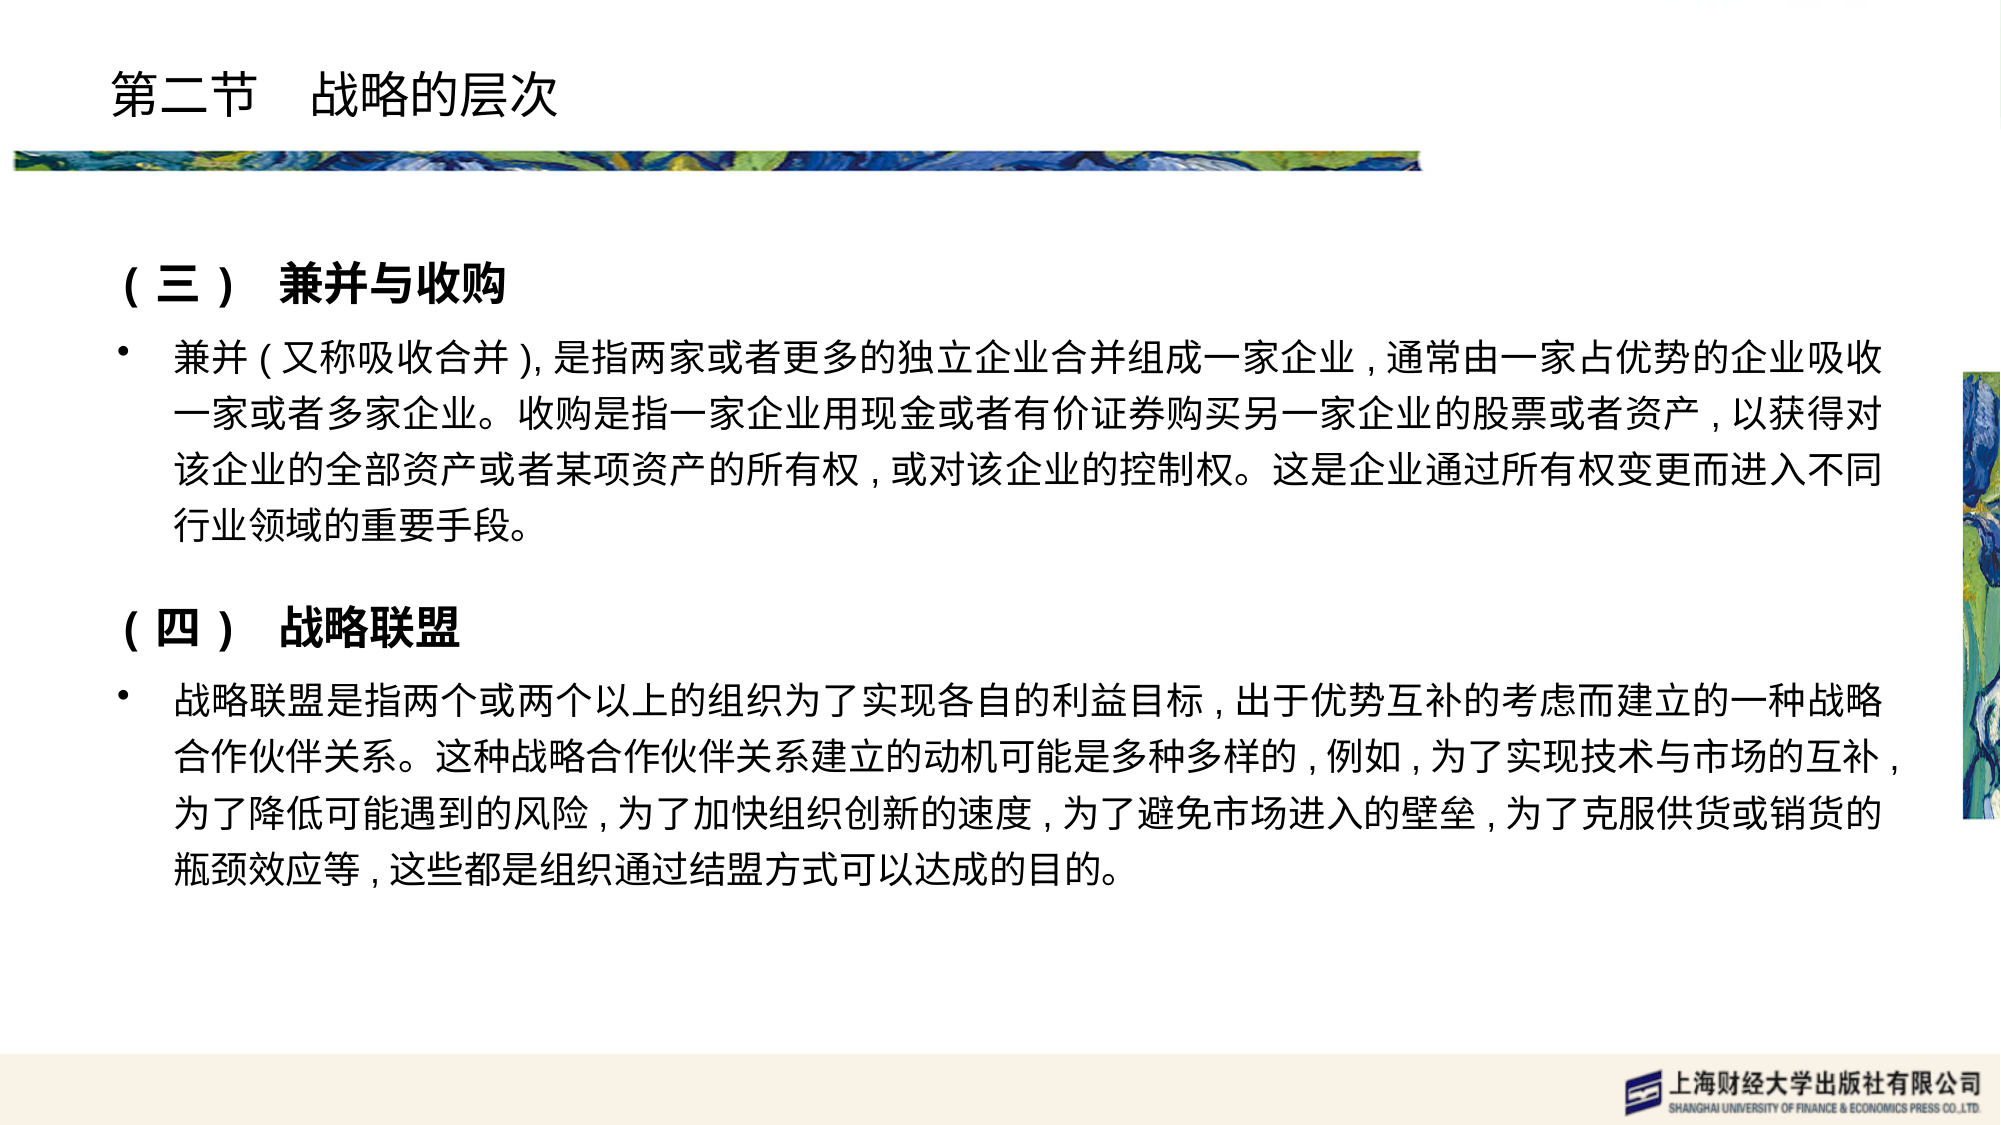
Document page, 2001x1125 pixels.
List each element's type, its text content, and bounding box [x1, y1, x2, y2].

list (三) 兼并与收购 兼并(又称吸收合并),是指两家或者更多的独立企业合并组成一家企业,通常由一家占优势的企业吸收一家或者多家企业。收购是指一家企业用现金或者有价证券购买另一家企业的股票或者资产,以获得对该企业的全部资产或者某项资产的所有权,或对该企业的控制权。这是企业通过所有权变更而进入不同行业领域的重要手段。 (四) 战略联盟 战略联盟是指两个或两个以上的组织为了实现各自的利益目标,出于优势互补的考虑而建立的一种战略合作伙伴关系。这种战略合作伙伴关系建立的动机可能是多种多样的,例如,为了实现技术与市场的互补,为了降低可能遇到的风险,为了加快组织创新的速度,为了避免市场进入的壁垒,为了克服供货或销货的瓶颈效应等,这些都是组织通过结盟方式可以达成的目的。 [102, 233, 1898, 1032]
title 第二节 战略的层次 [94, 42, 1451, 146]
picture [0, 0, 2001, 1125]
